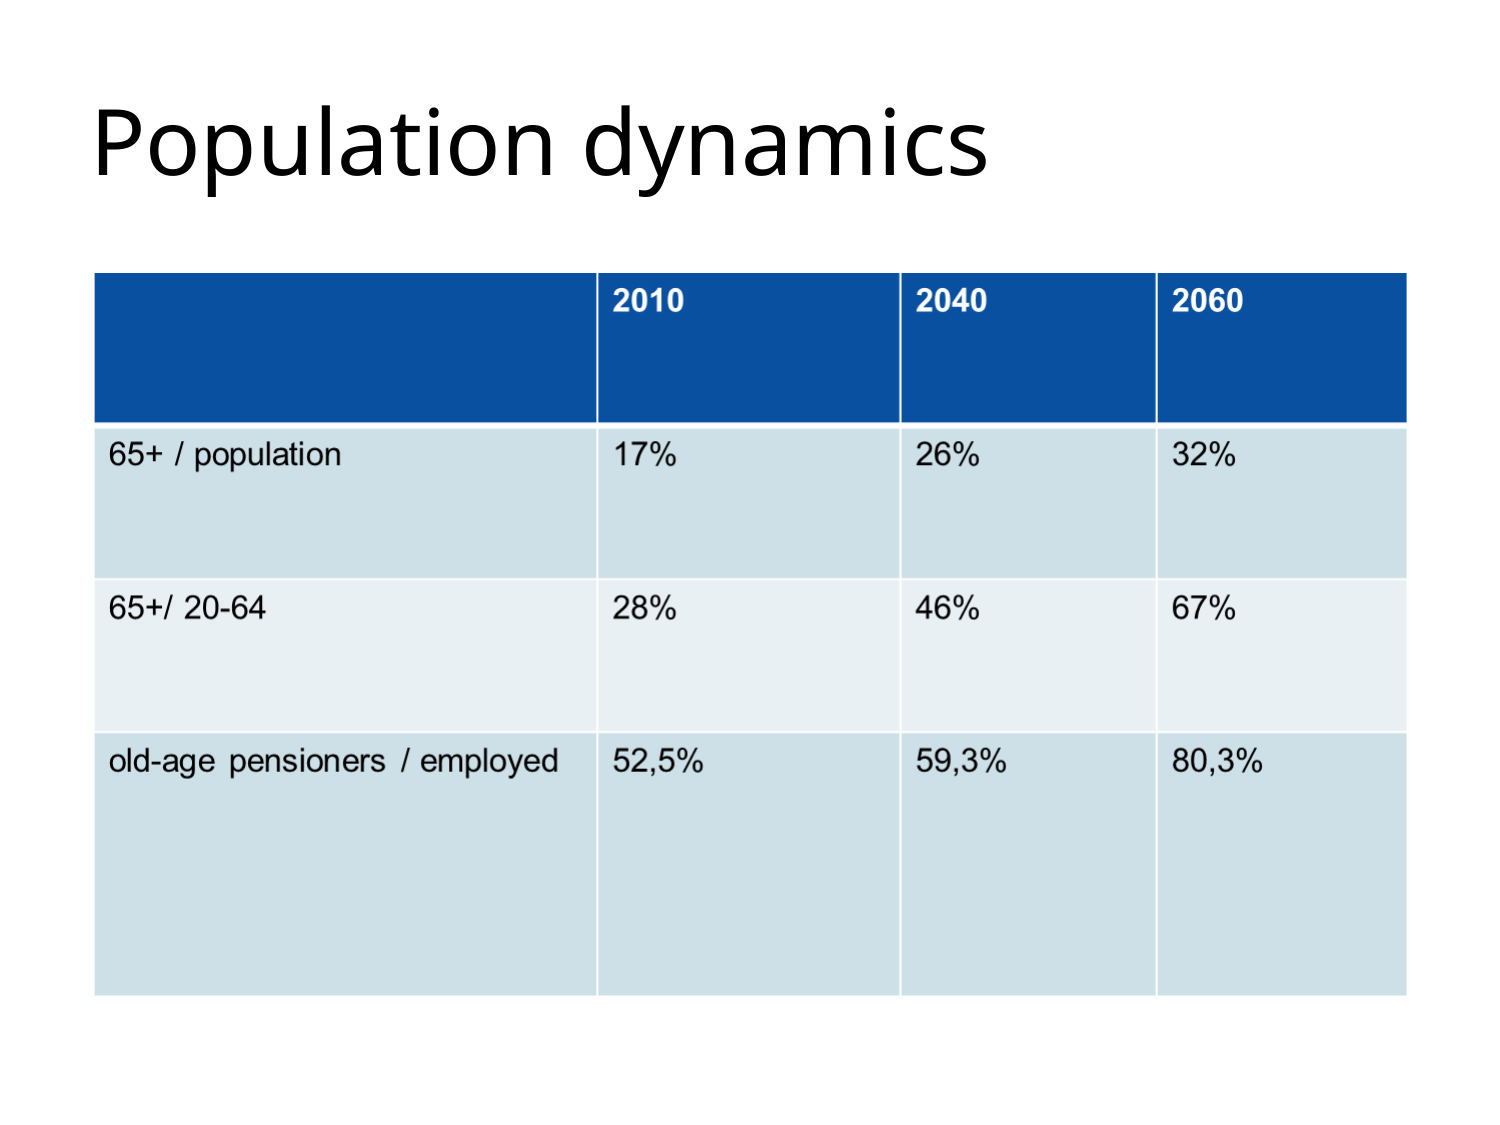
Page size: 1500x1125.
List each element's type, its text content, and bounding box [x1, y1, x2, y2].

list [88, 268, 1412, 999]
title Population dynamics [75, 45, 1425, 233]
